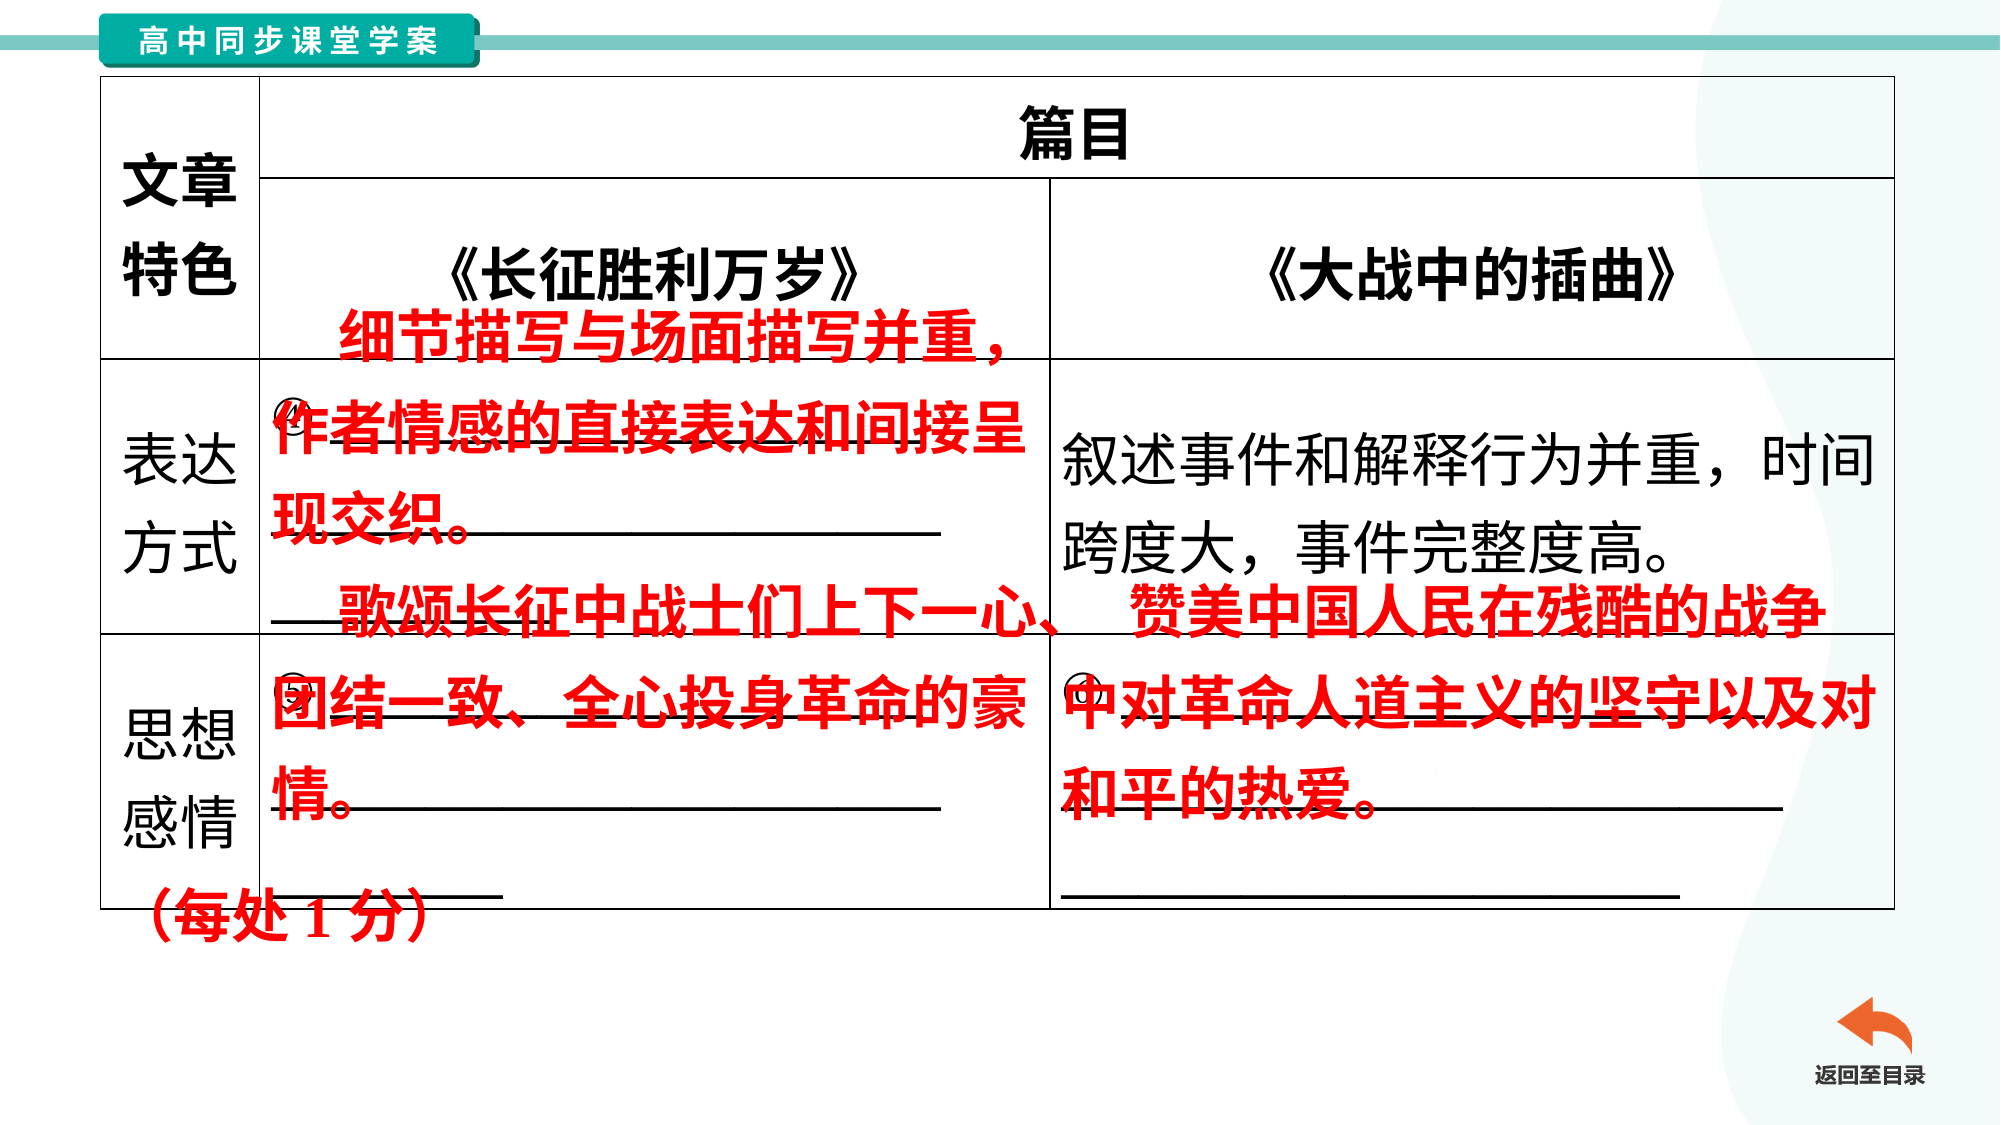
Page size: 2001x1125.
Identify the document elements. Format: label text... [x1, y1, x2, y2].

table_header 文章 特色 [101, 77, 259, 358]
table_cell 叙述事件和解释行为并重，时间 跨度大，事件完整度高。 [1051, 360, 1894, 633]
table_cell ⑤ _______________________ __________________________ _________ [260, 635, 1049, 850]
table_header 篇目 [260, 77, 1894, 177]
table_cell 思想 感情 [101, 635, 259, 850]
table_cell 《长征胜利万岁》 [260, 179, 1049, 358]
text_box 歌颂长征中战士们上下一心、团结一致、全心投身革命的豪情。 [271, 554, 1041, 828]
table_cell ④ _______________________ __________________________ ___________ [260, 360, 1049, 633]
text_box 细节描写与场面描写并重，作者情感的直接表达和间接呈现交织。 [271, 279, 1041, 553]
table_cell 表达 方式 [101, 360, 259, 633]
table_cell ⑥ _________________________ ____________________________ ________________________ [1051, 635, 1894, 908]
text_box （每处1分） [100, 850, 1101, 957]
text_box 赞美中国人民在残酷的战争中对革命人道主义的坚守以及对和平的热爱。 [1061, 554, 1886, 828]
table_cell 《大战中的插曲》 [1051, 179, 1894, 358]
picture [0, 0, 2000, 1125]
